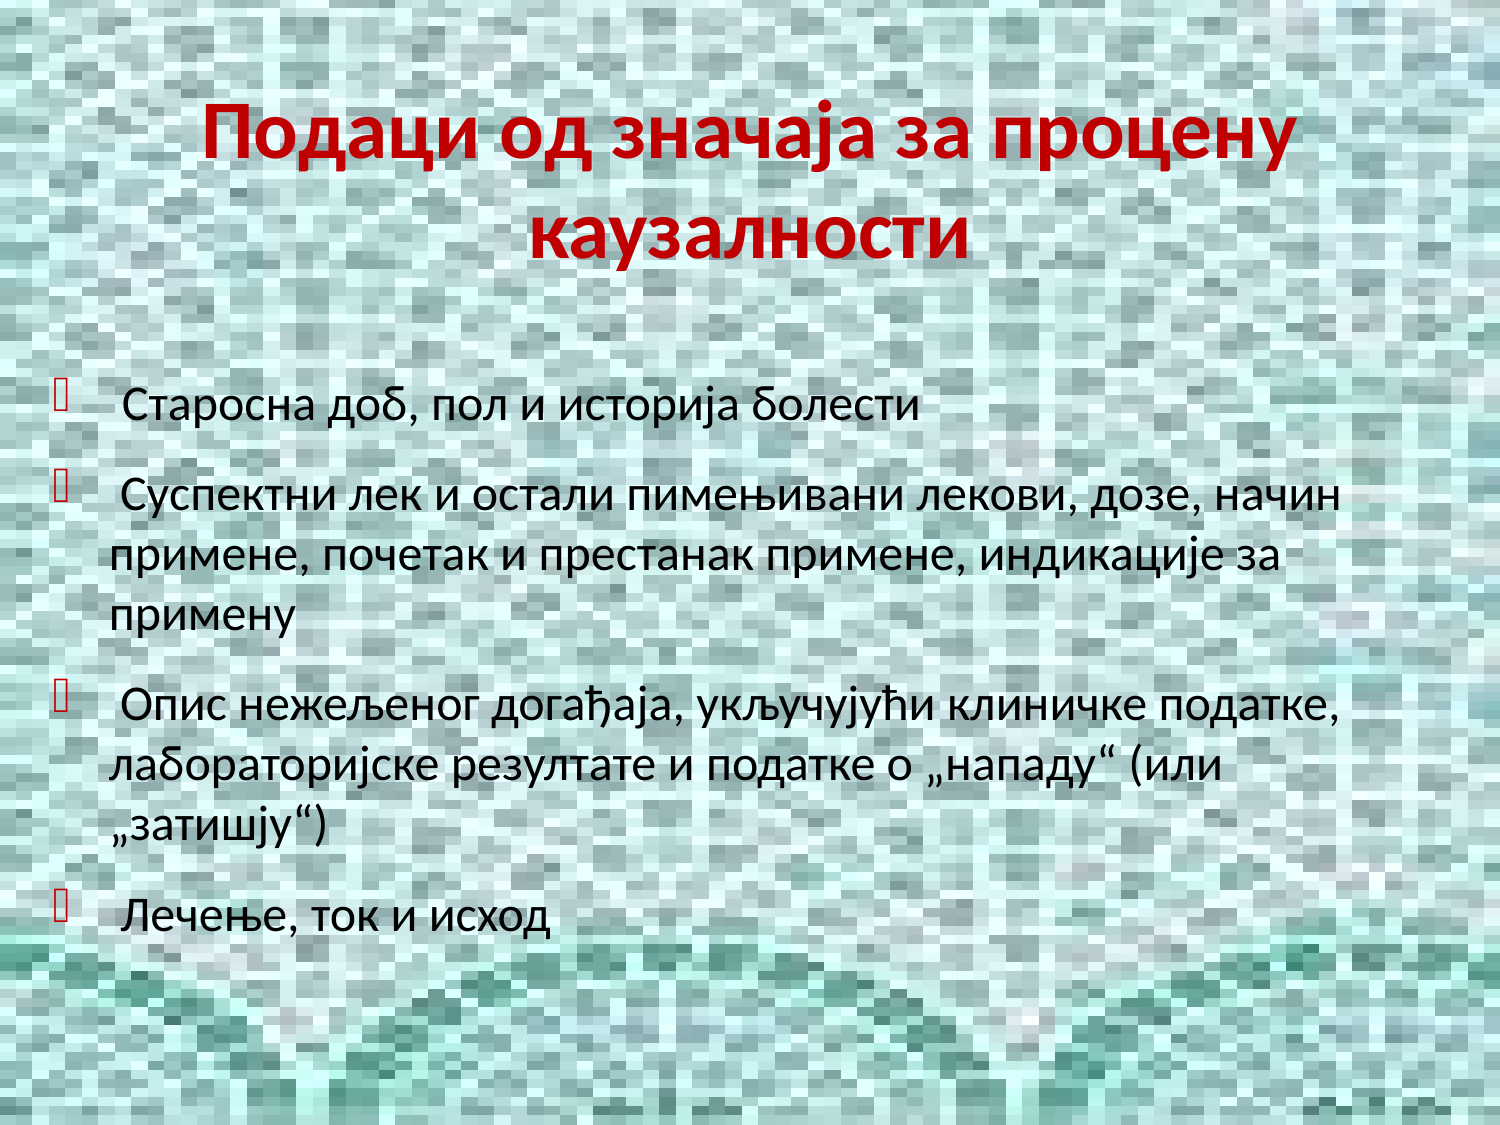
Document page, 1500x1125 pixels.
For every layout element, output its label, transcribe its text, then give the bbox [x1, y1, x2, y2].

picture [0, 0, 1500, 1125]
title Подаци од значаја за процену каузалности [75, 75, 1425, 275]
list Старосна доб, пол и историја болести Суспектни лек и остали пимењивани лекови, дозе, начин примене, почетак и престанак примене, индикације за примену Опис нежељеног догађаја, укључујући клиничке податке, лабораторијске резултате и податке о „нападу“ (или „затишју“) Лечење, ток и исход [37, 362, 1413, 1125]
